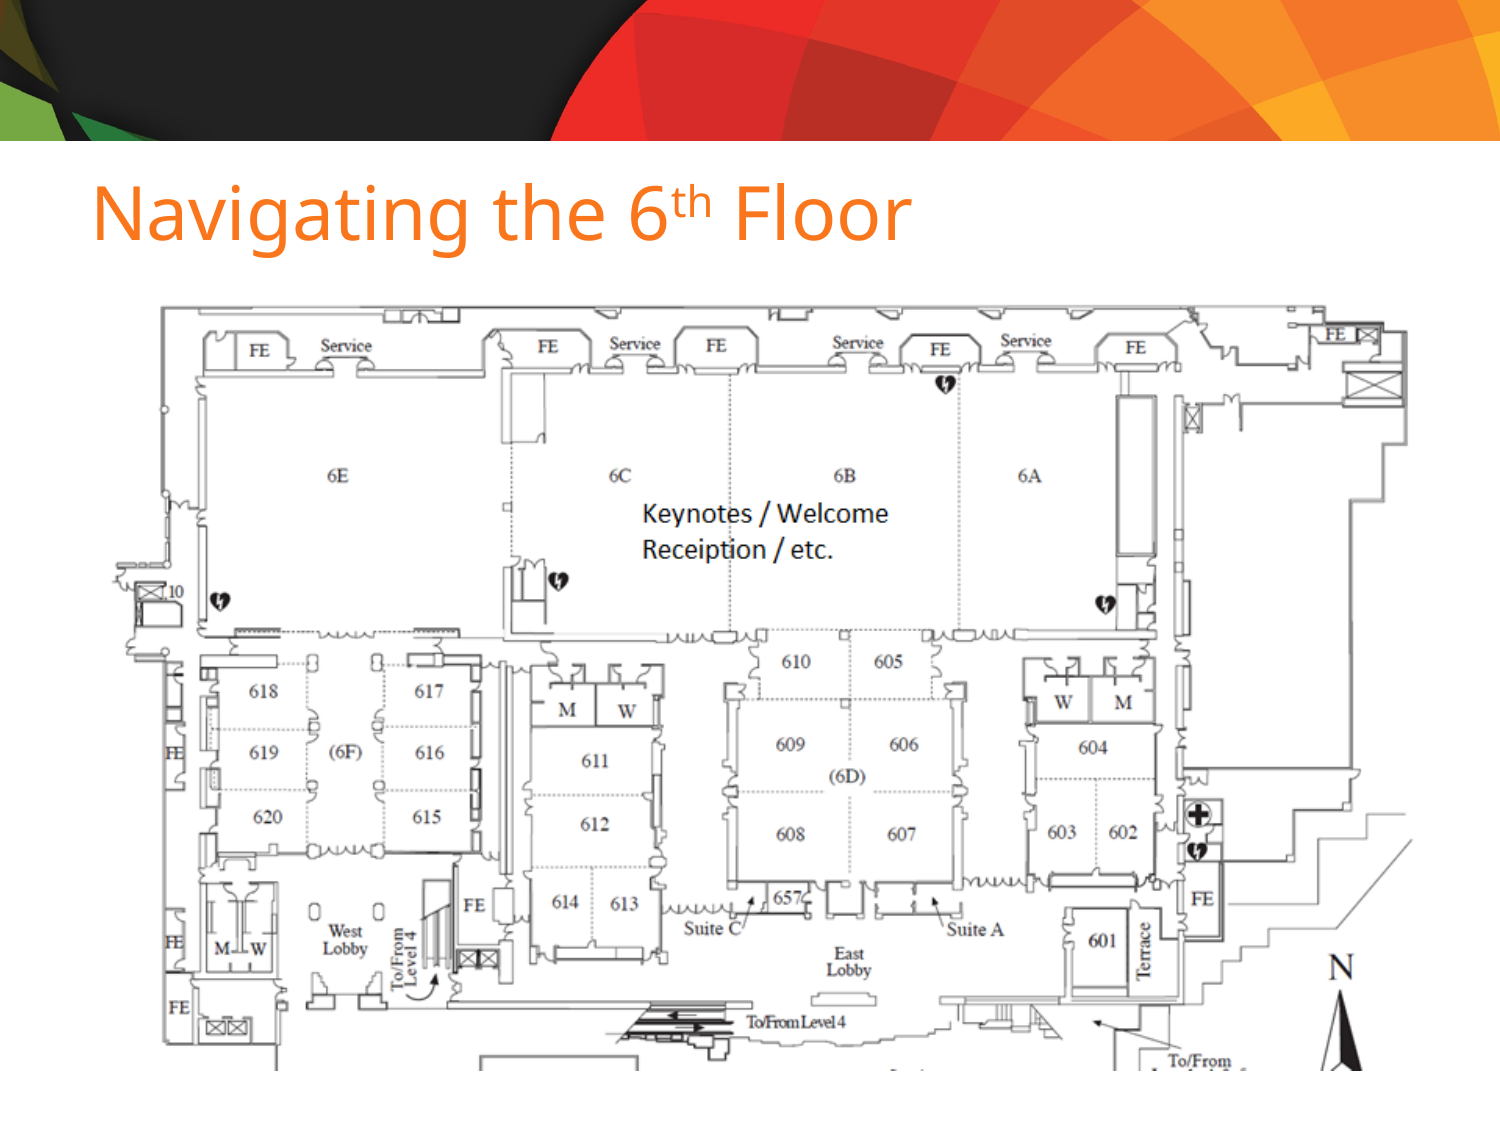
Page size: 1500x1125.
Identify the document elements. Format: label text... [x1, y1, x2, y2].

picture [80, 274, 1419, 1071]
picture [0, 0, 1500, 141]
title Navigating the 6th Floor [75, 174, 1425, 288]
